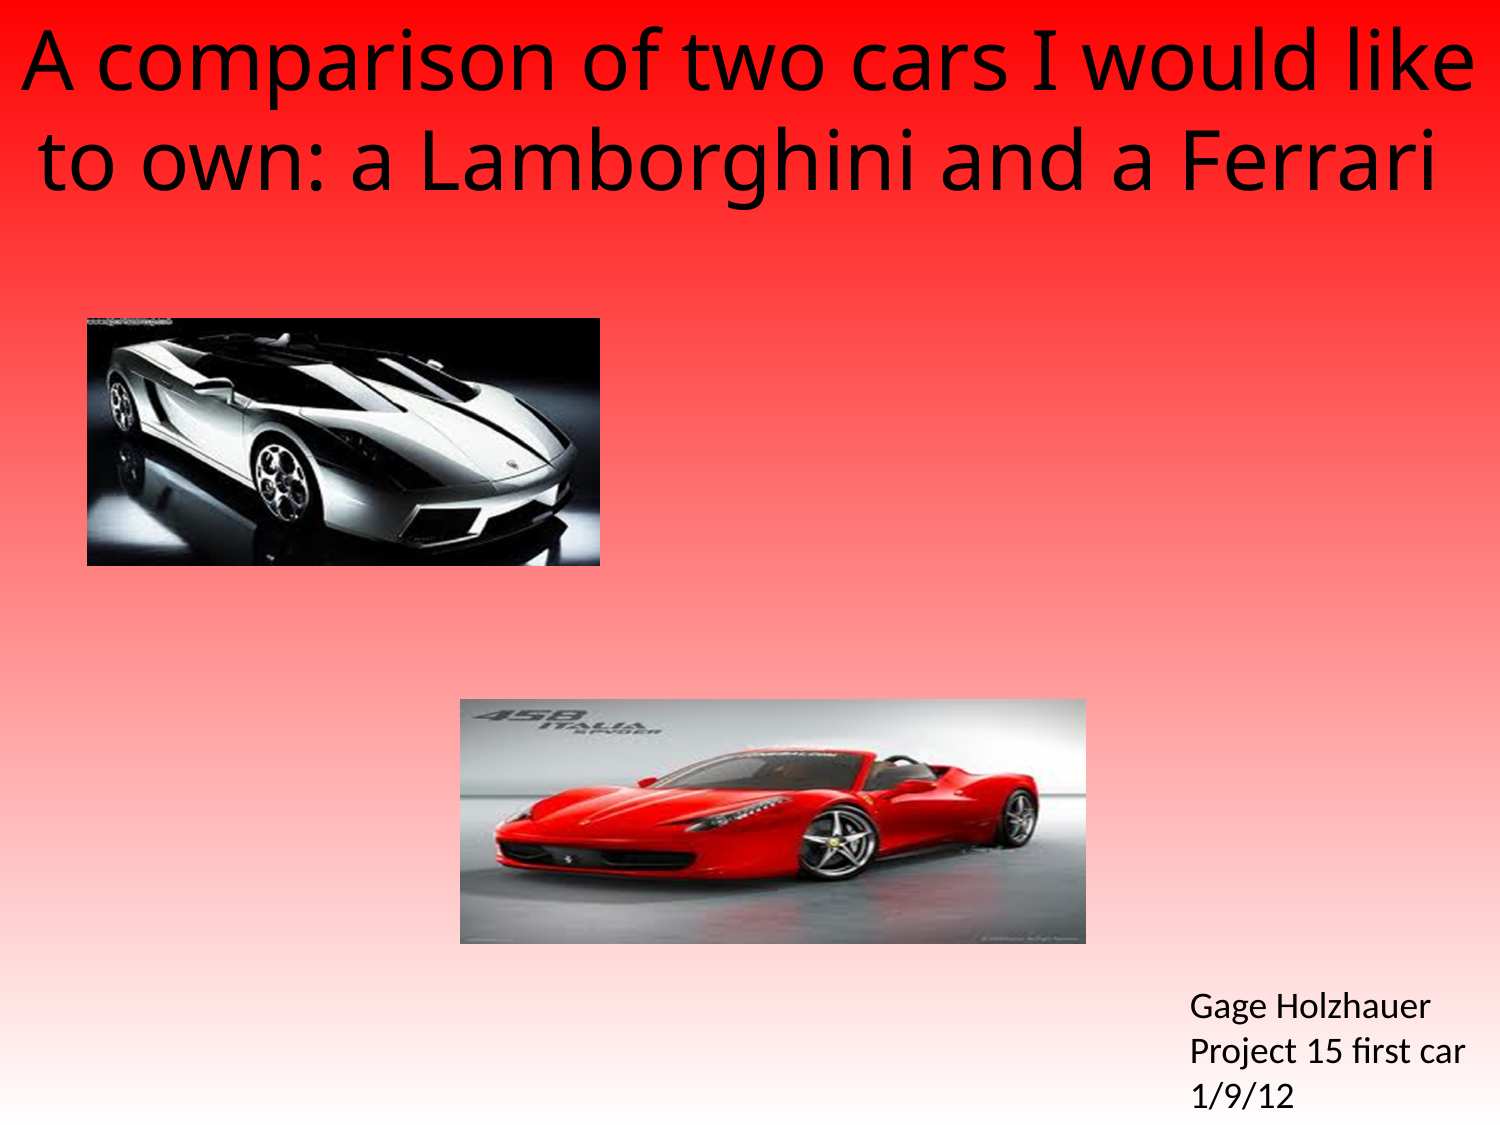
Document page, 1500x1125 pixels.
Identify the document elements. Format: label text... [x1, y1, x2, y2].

picture [460, 699, 1086, 944]
picture [87, 317, 601, 566]
text_box A comparison of two cars I would like to own: a Lamborghini and a Ferrari [0, 0, 1500, 215]
text_box Gage Holzhauer Project 15 first car 1/9/12 [1175, 973, 1500, 1124]
